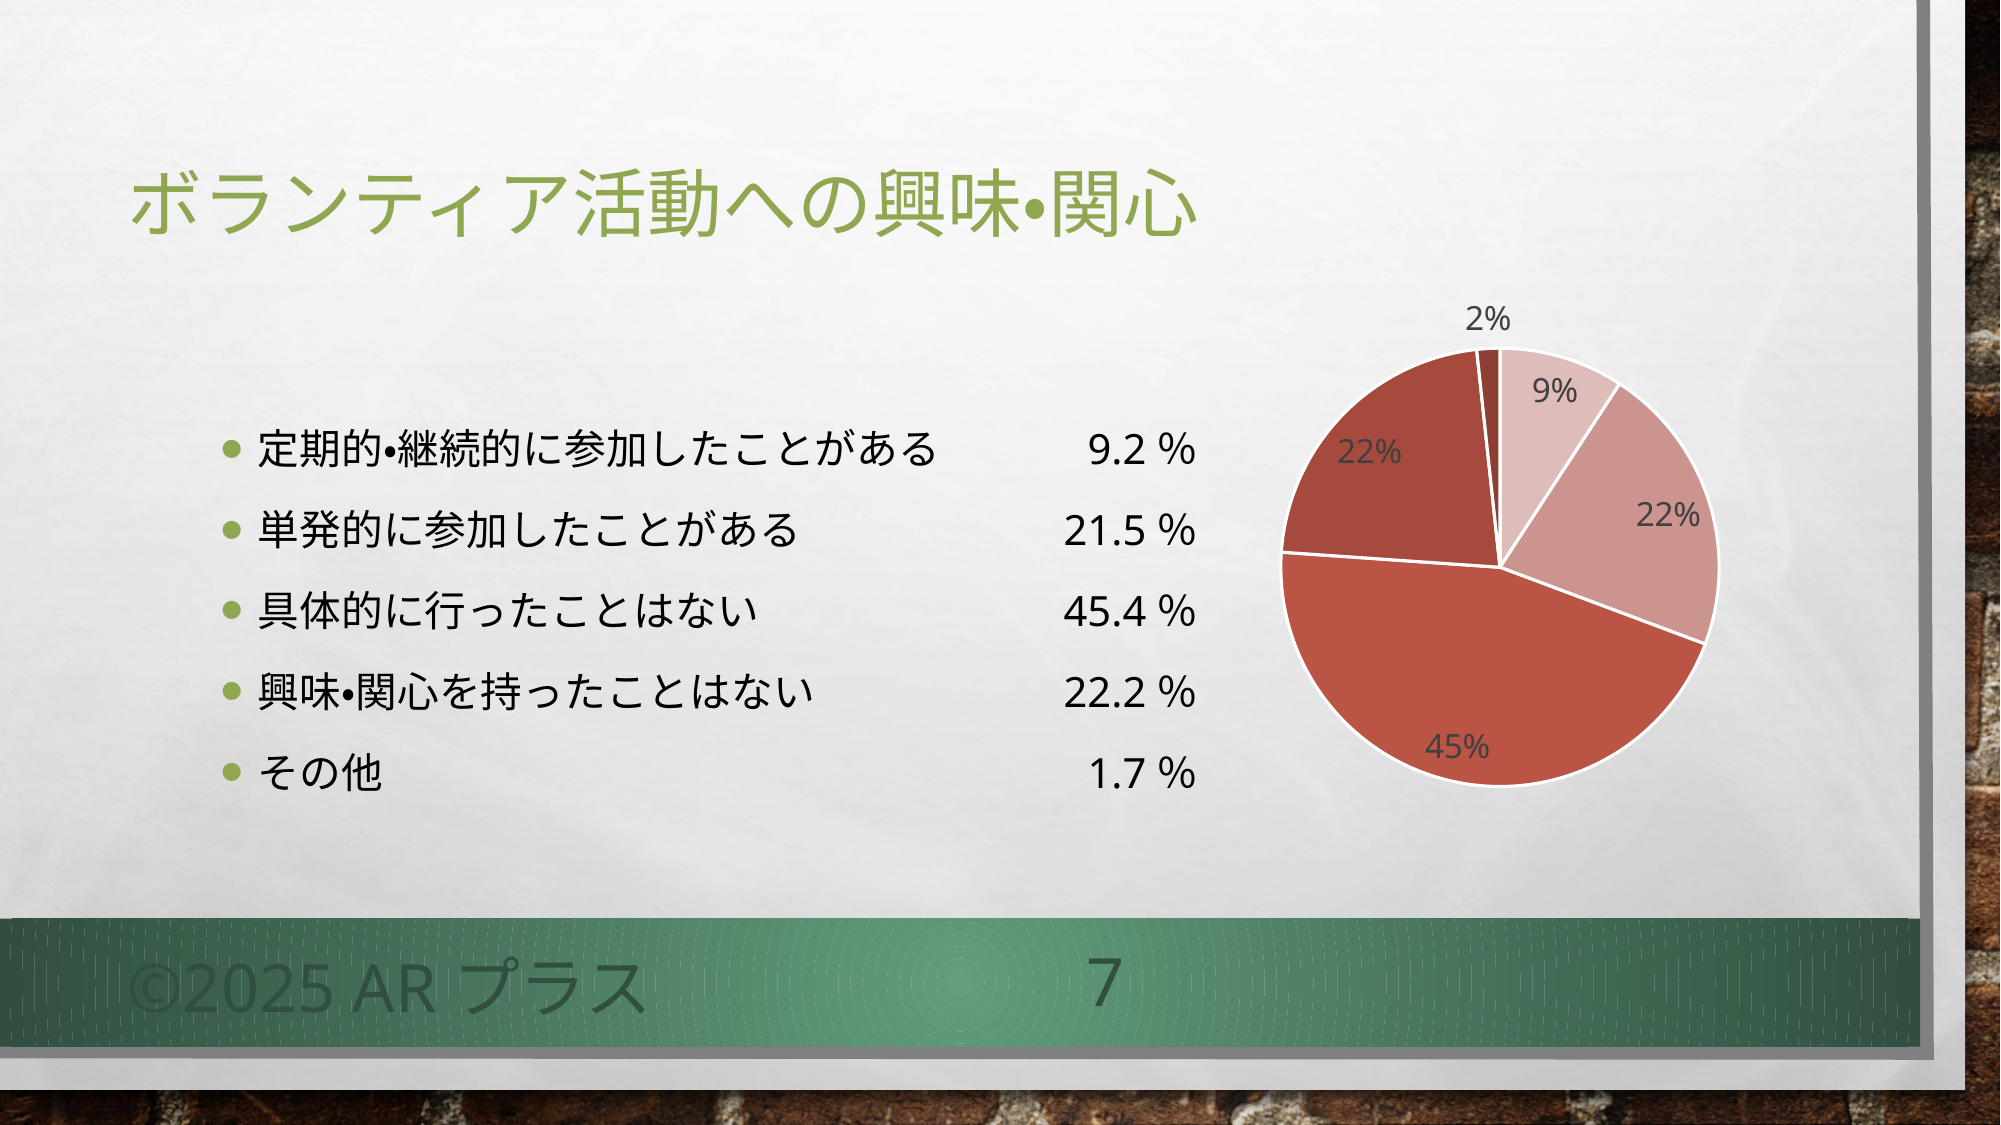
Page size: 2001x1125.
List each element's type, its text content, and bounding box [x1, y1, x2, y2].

slide_number 7 [1031, 944, 1181, 1027]
list 定期的・継続的に参加したことがある 9.2％ 単発的に参加したことがある 21.5％ 具体的に行ったことはない 45.4％ 興味・関心を持ったことはない 22.2％ その他 1.7％ [205, 375, 1875, 835]
chart [1225, 285, 1775, 798]
title ボランティア活動への興味・関心 [112, 112, 1818, 302]
picture [0, 0, 2000, 1125]
footer ©2025 ARプラス [112, 944, 1015, 1027]
